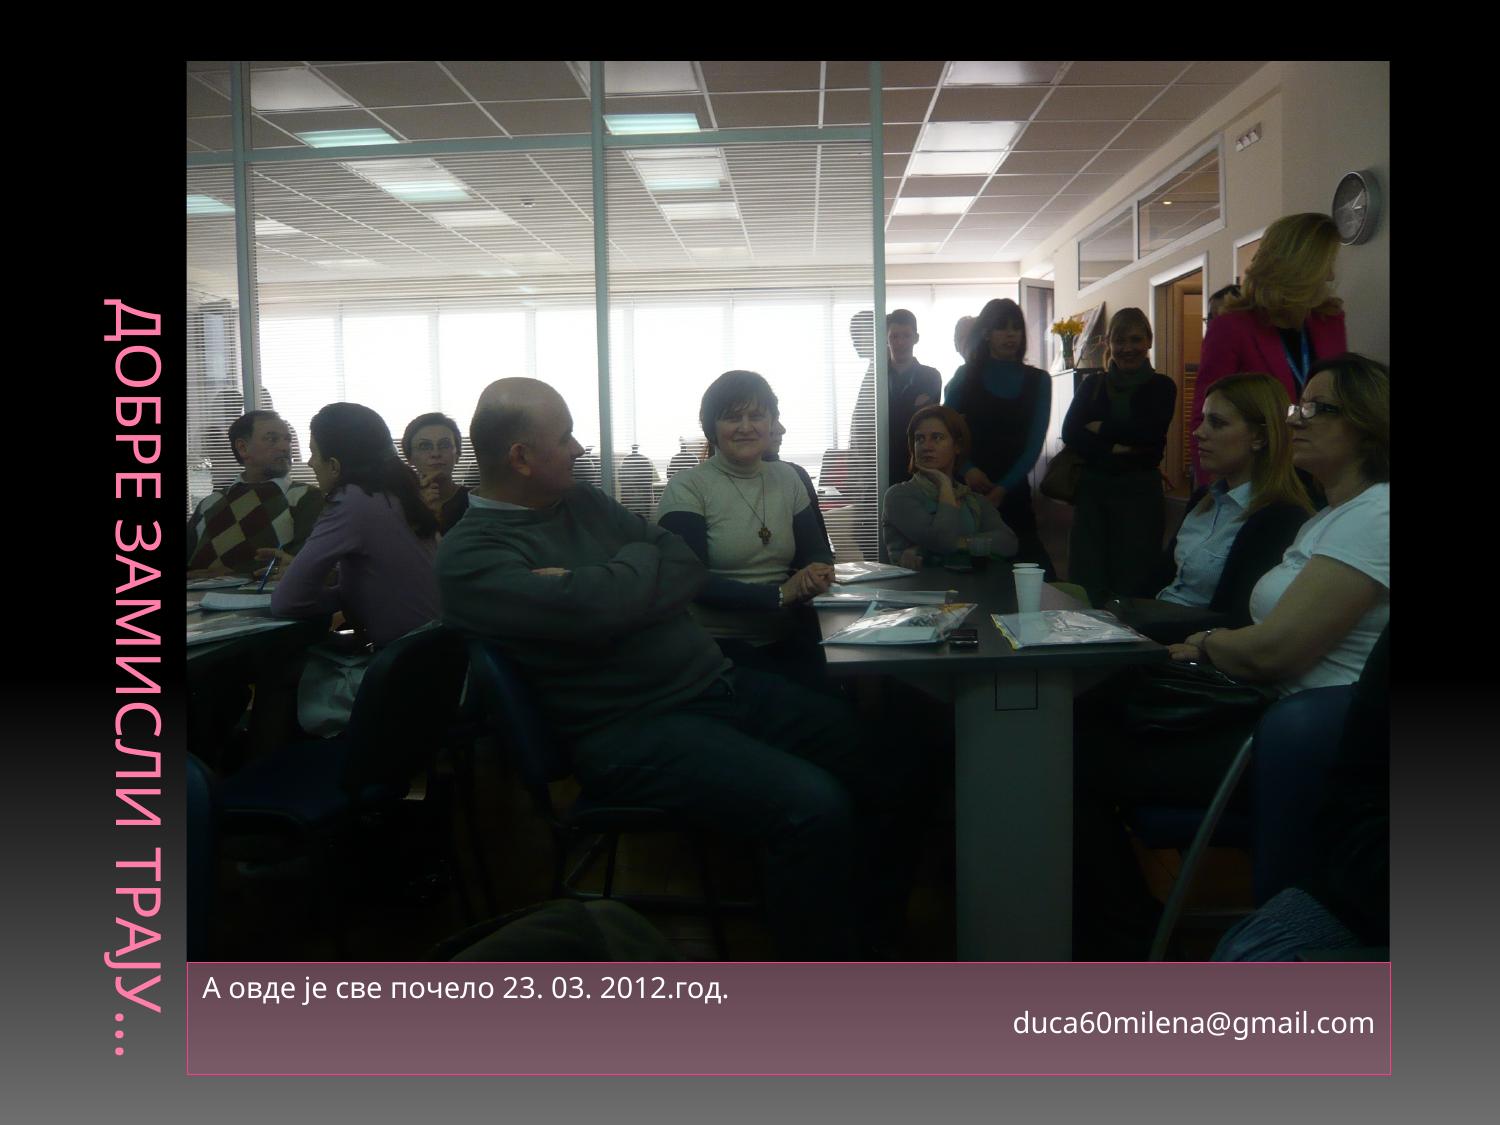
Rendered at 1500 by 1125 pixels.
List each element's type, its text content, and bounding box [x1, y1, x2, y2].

list А овде је све почело 23. 03. 2012.год. duca60milena@gmail.com [187, 962, 1391, 1075]
title добре замисли трају... [36, 24, 186, 1075]
picture [186, 61, 1390, 962]
